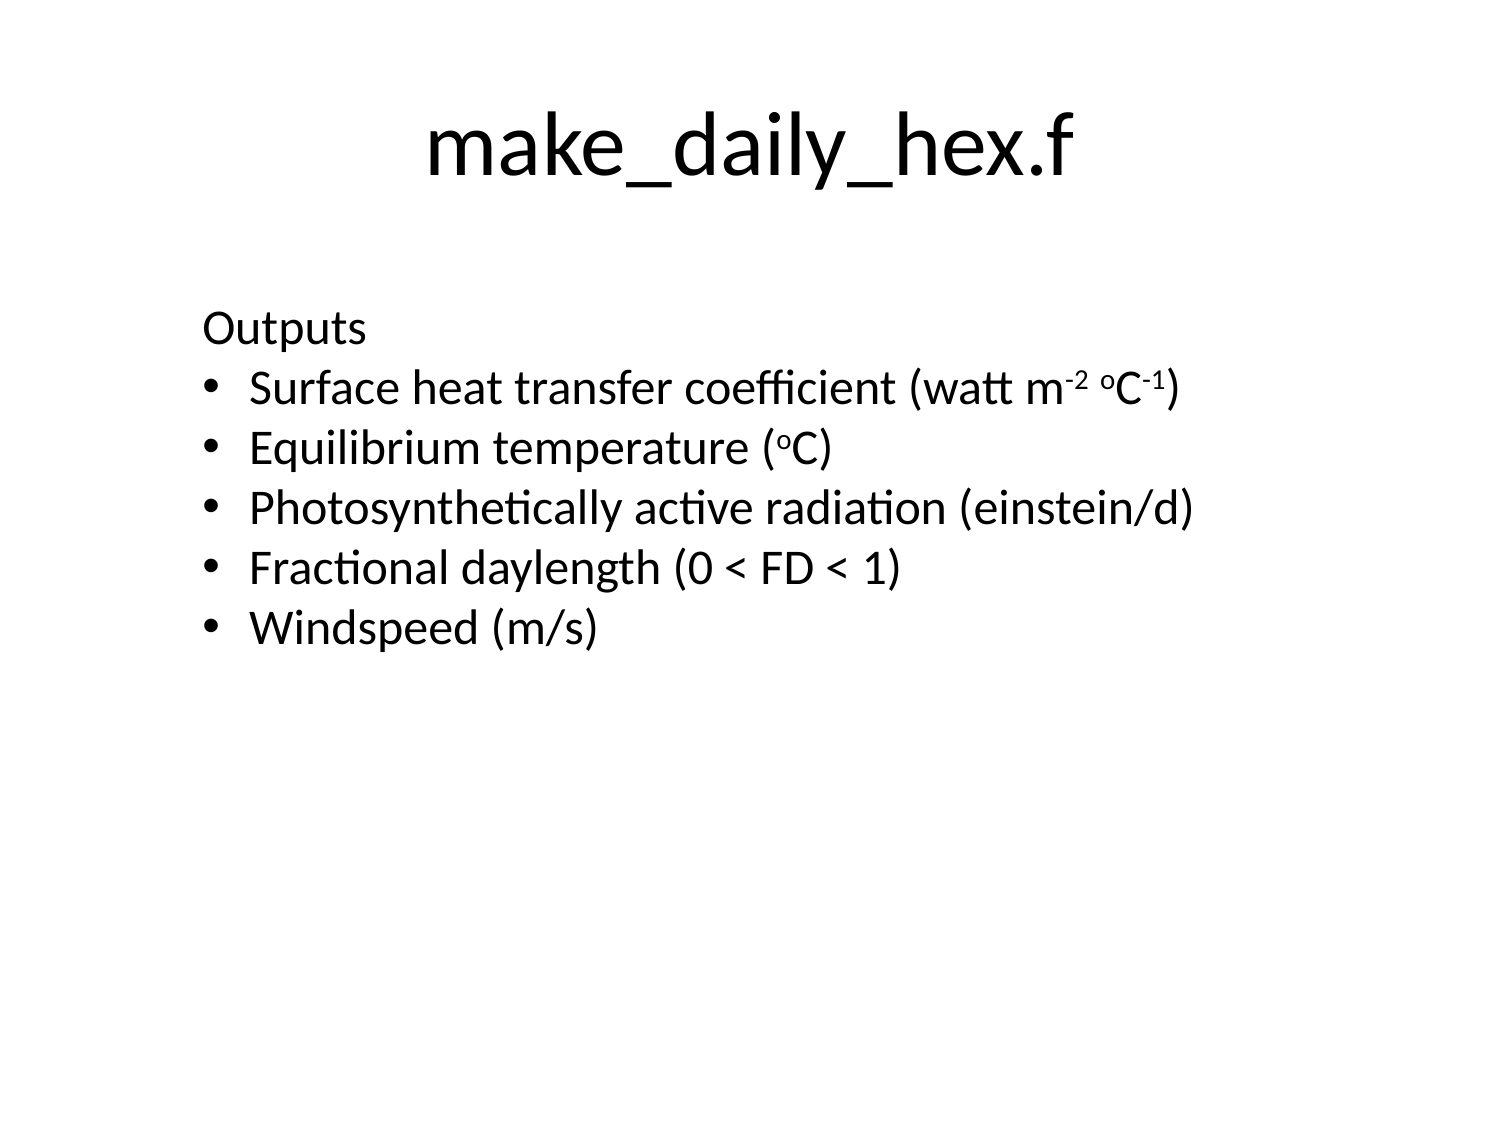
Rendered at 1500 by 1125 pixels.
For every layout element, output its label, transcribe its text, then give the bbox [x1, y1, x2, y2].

title make_daily_hex.f [75, 45, 1425, 233]
text_box Outputs Surface heat transfer coefficient (watt m-2 oC-1) Equilibrium temperature (oC) Photosynthetically active radiation (einstein/d) Fractional daylength (0 < FD < 1) Windspeed (m/s) [187, 287, 1300, 783]
